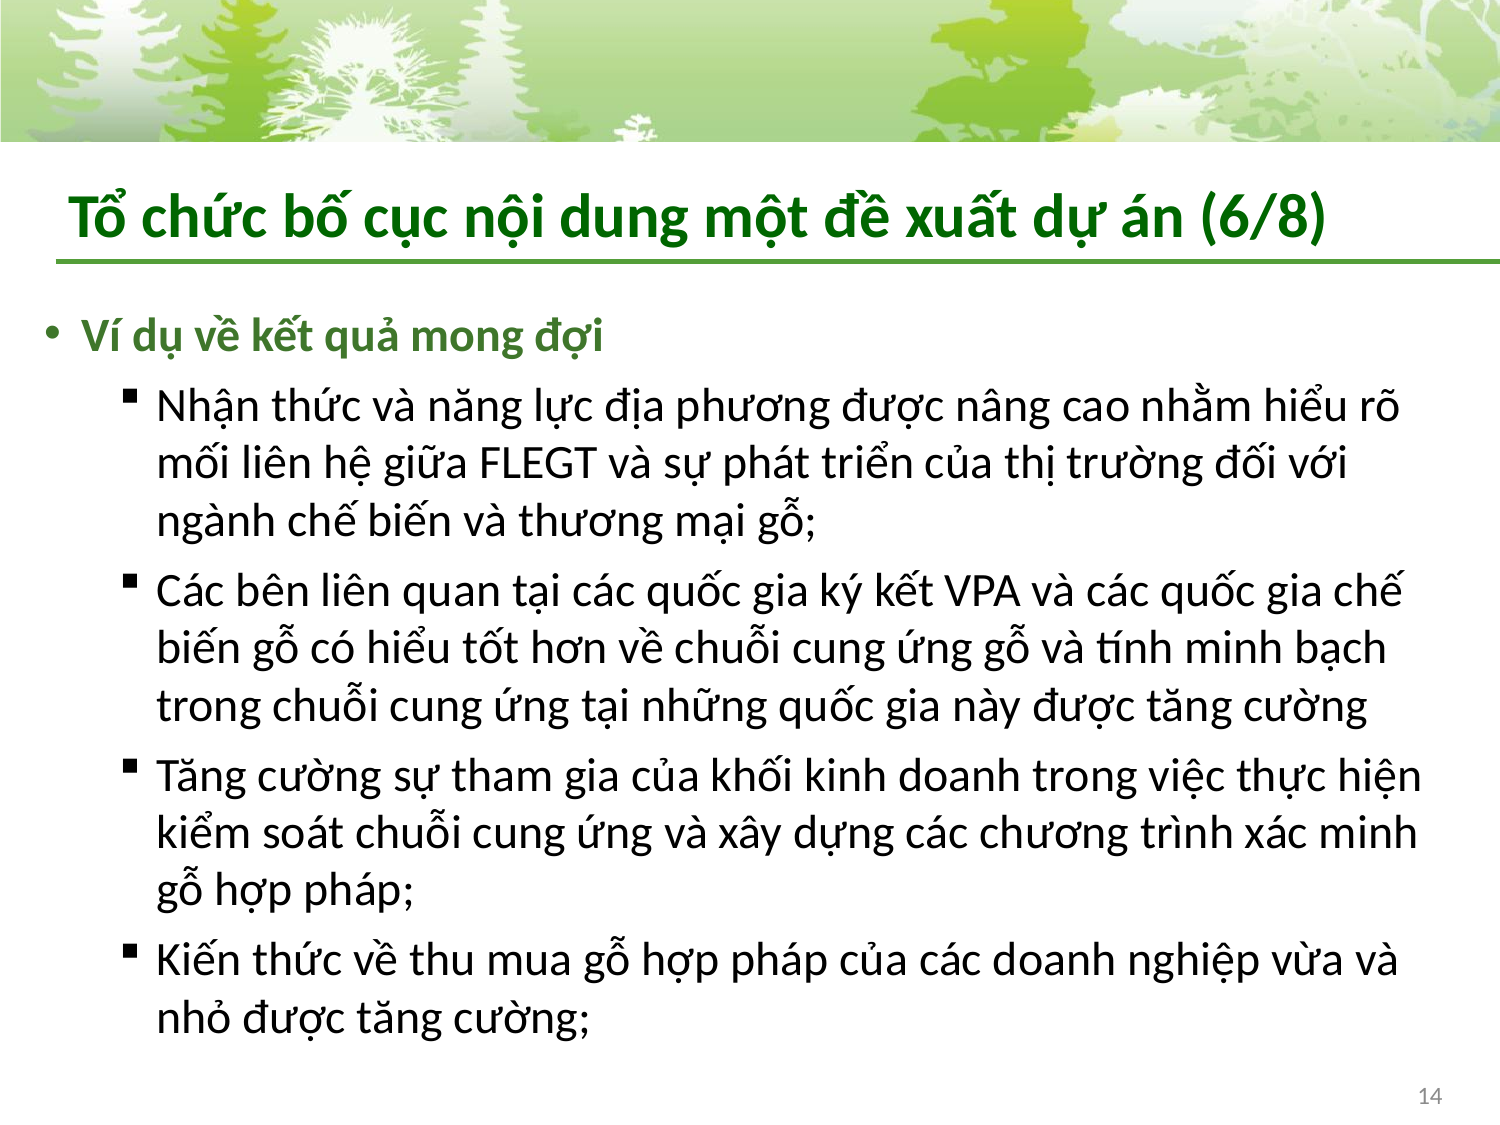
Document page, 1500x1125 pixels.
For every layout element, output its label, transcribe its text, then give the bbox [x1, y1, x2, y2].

title Tổ chức bố cục nội dung một đề xuất dự án (6/8) [53, 150, 1457, 284]
list Ví dụ về kết quả mong đợi Nhận thức và năng lực địa phương được nâng cao nhằm hiểu rõ mối liên hệ giữa FLEGT và sự phát triển của thị trường đối với ngành chế biến và thương mại gỗ; Các bên liên quan tại các quốc gia ký kết VPA và các quốc gia chế biến gỗ có hiểu tốt hơn về chuỗi cung ứng gỗ và tính minh bạch trong chuỗi cung ứng tại những quốc gia này được tăng cường Tăng cường sự tham gia của khối kinh doanh trong việc thực hiện kiểm soát chuỗi cung ứng và xây dựng các chương trình xác minh gỗ hợp pháp; Kiến thức về thu mua gỗ hợp pháp của các doanh nghiệp vừa và nhỏ được tăng cường; [29, 295, 1458, 970]
slide_number 14 [1120, 1065, 1458, 1125]
picture [0, 0, 1500, 142]
